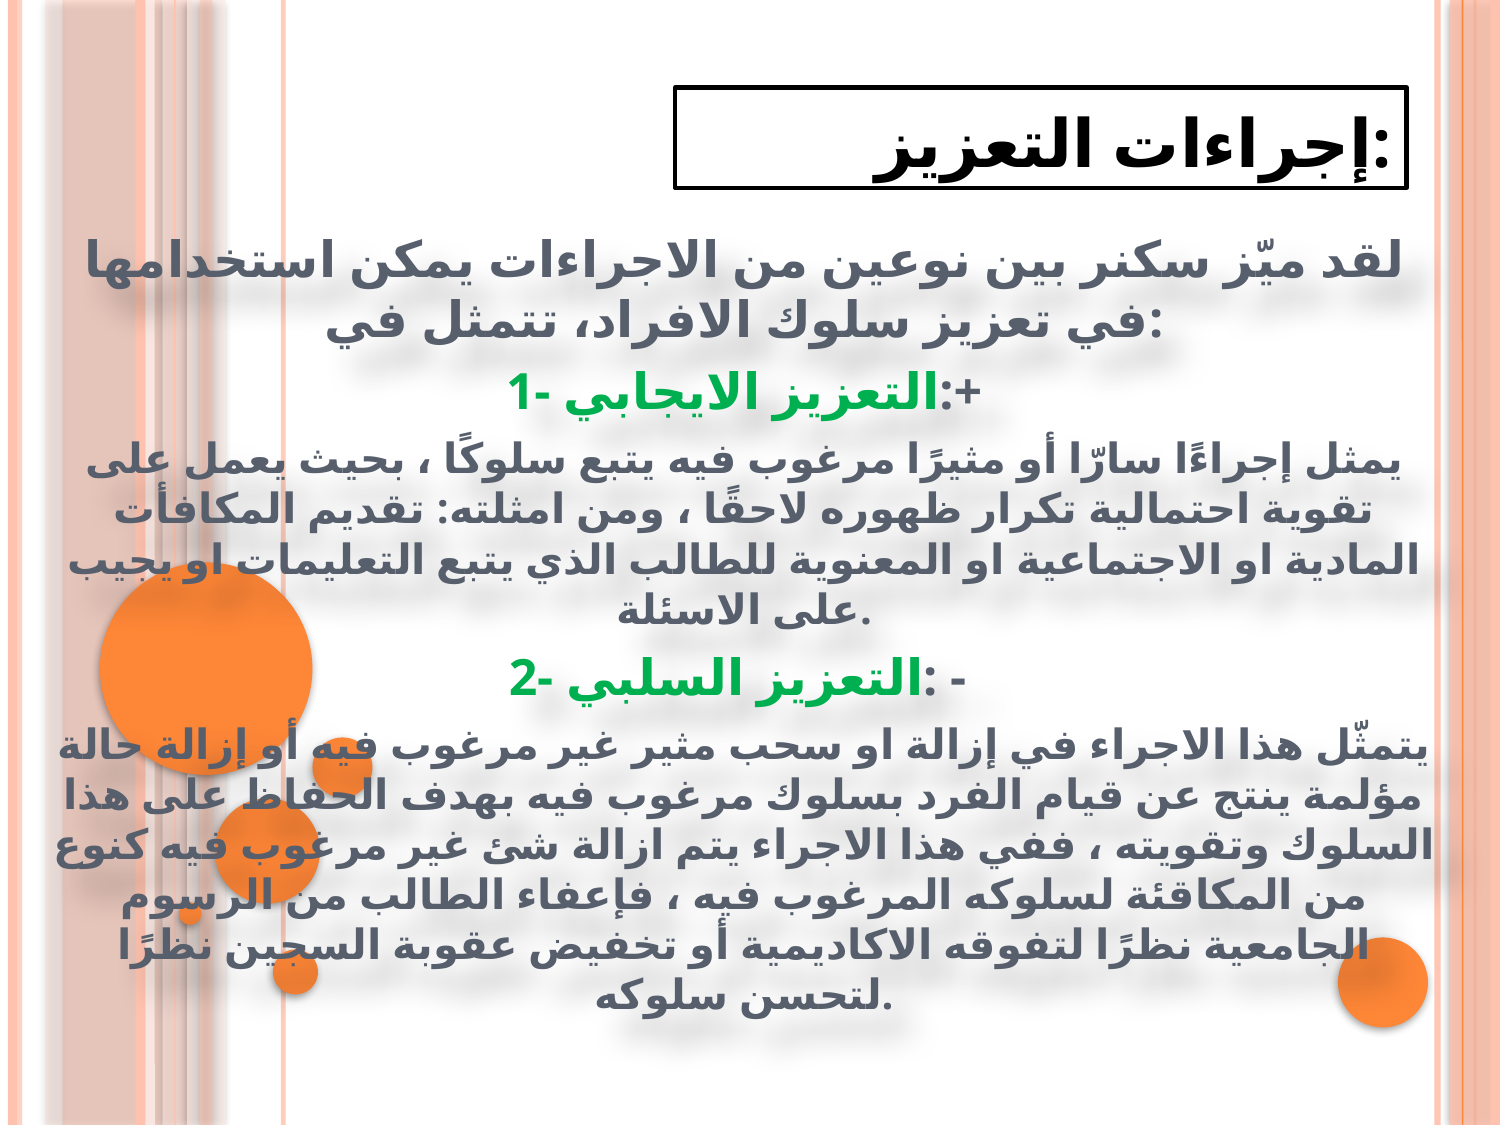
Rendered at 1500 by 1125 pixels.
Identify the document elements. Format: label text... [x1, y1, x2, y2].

subtitle لقد ميّز سكنر بين نوعين من الاجراءات يمكن استخدامها في تعزيز سلوك الافراد، تتمثل في: 1- التعزيز الايجابي:+ يمثل إجراءًا سارّا أو مثيرًا مرغوب فيه يتبع سلوكًا ، بحيث يعمل على تقوية احتمالية تكرار ظهوره لاحقًا ، ومن امثلته: تقديم المكافأت المادية او الاجتماعية او المعنوية للطالب الذي يتبع التعليمات او يجيب على الاسئلة. 2- التعزيز السلبي: - يتمثّل هذا الاجراء في إزالة او سحب مثير غير مرغوب فيه أو إزالة حالة مؤلمة ينتج عن قيام الفرد بسلوك مرغوب فيه بهدف الحفاظ على هذا السلوك وتقويته ، ففي هذا الاجراء يتم ازالة شئ غير مرغوب فيه كنوع من المكاقئة لسلوكه المرغوب فيه ، فإعفاء الطالب من الرسوم الجامعية نظرًا لتفوقه الاكاديمية أو تخفيض عقوبة السجين نظرًا لتحسن سلوكه. [27, 218, 1461, 1013]
title إجراءات التعزيز: [673, 85, 1409, 190]
